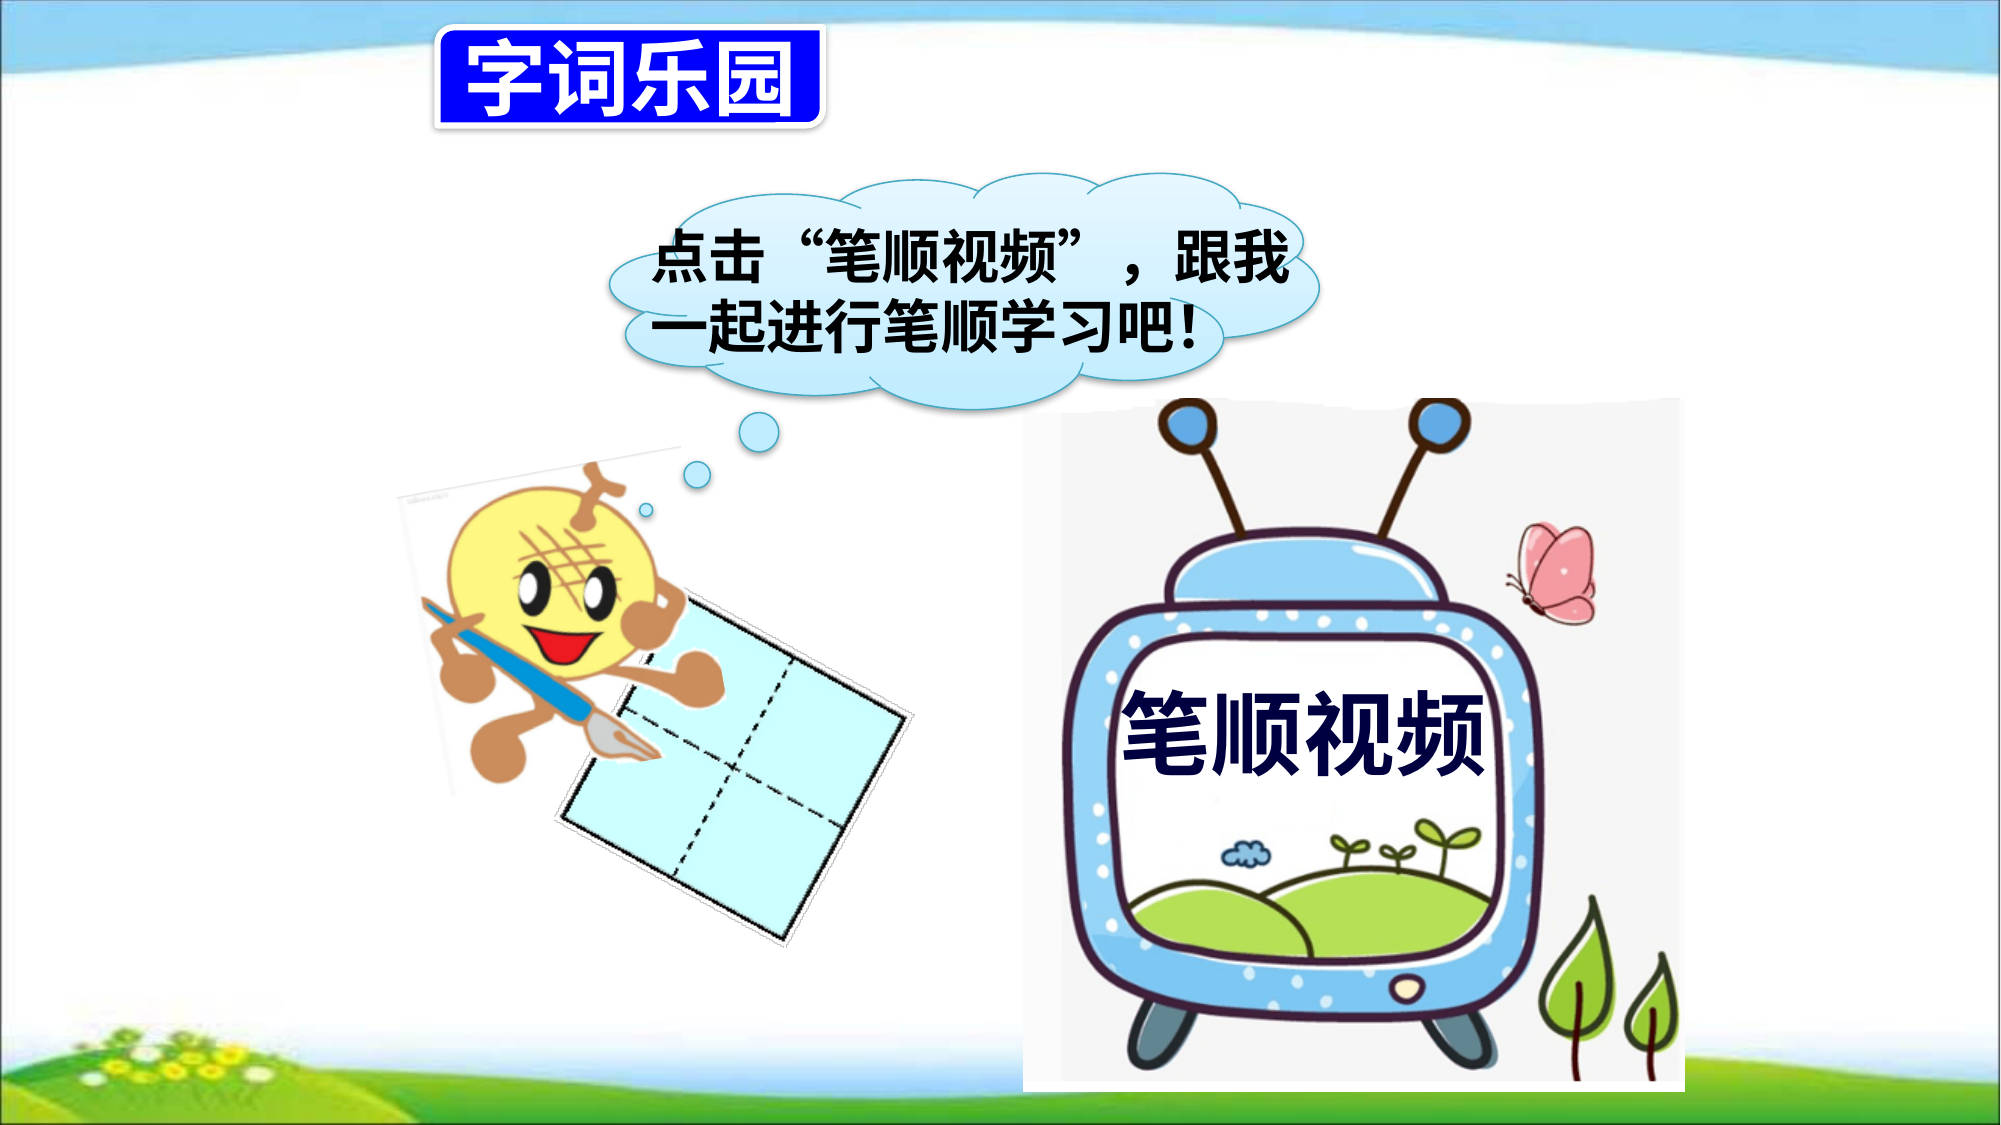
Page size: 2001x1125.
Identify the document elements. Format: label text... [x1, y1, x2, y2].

text_box [624, 317, 635, 352]
text_box [706, 368, 1198, 411]
text_box 点击“笔顺视频”，跟我一起进行笔顺学习吧！ [635, 212, 1335, 368]
text_box [738, 411, 780, 453]
text_box [685, 460, 710, 468]
text_box 字词乐园 [434, 24, 826, 129]
text_box [608, 258, 635, 310]
text_box [697, 172, 1277, 212]
picture [0, 0, 2001, 1125]
